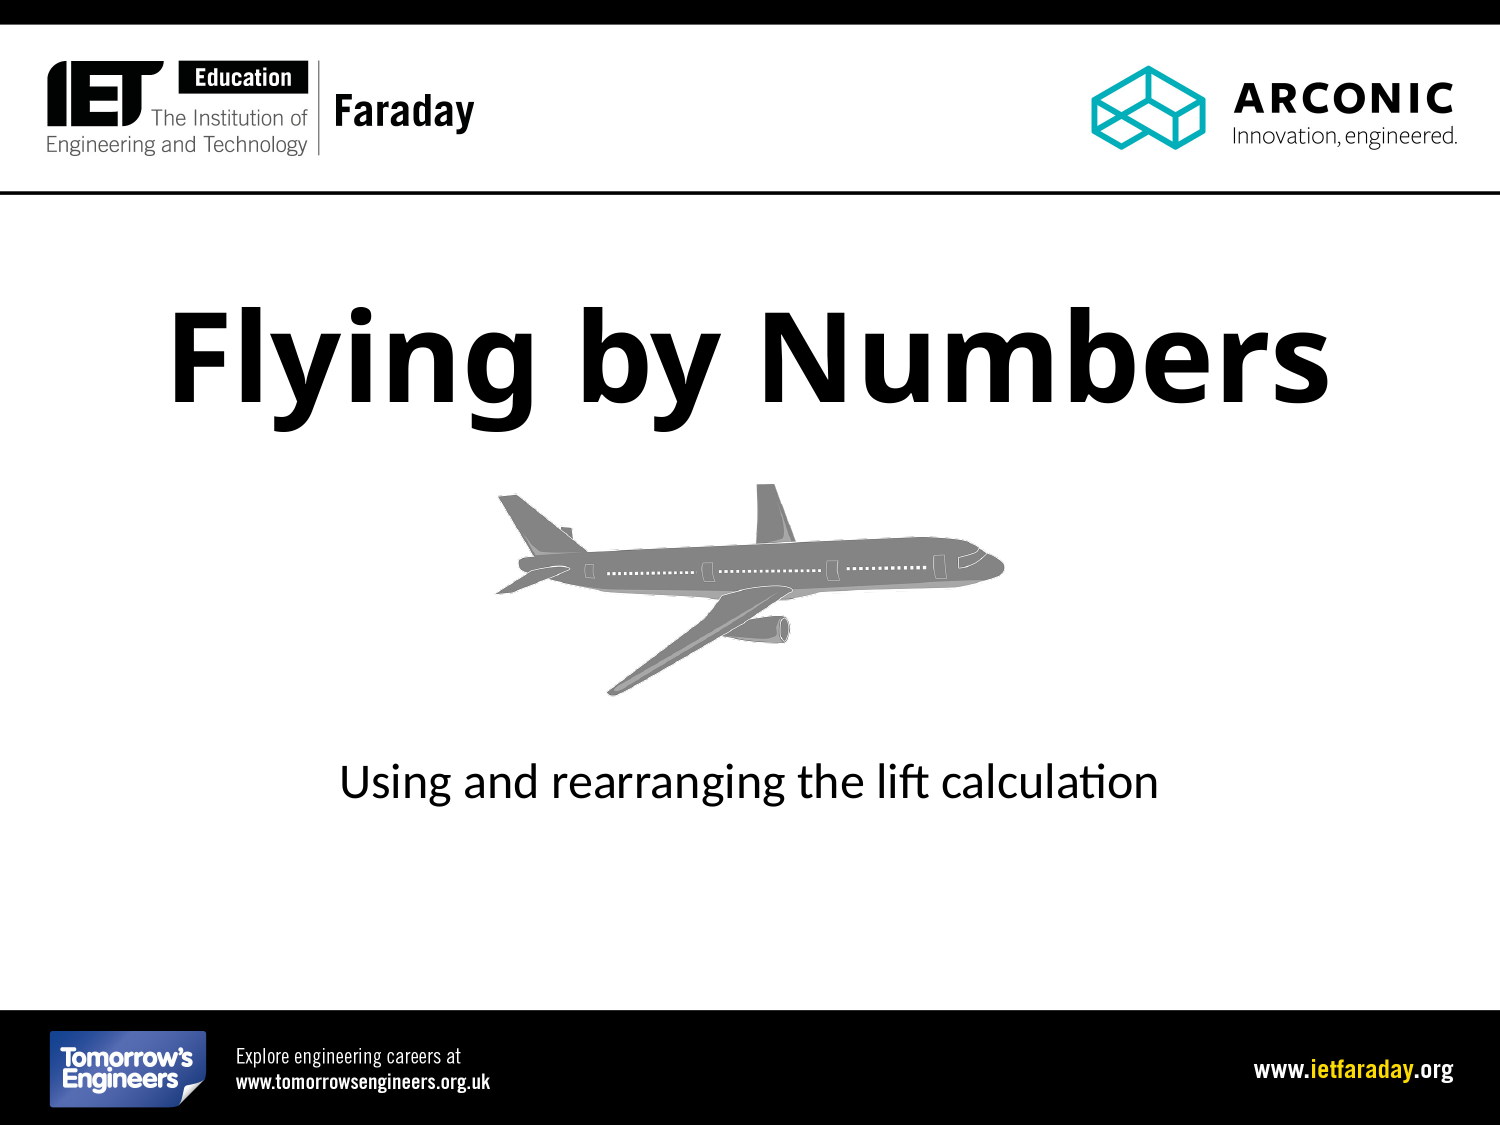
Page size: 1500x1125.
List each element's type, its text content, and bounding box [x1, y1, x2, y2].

subtitle Using and rearranging the lift calculation [187, 747, 1313, 948]
title Flying by Numbers [95, 177, 1404, 438]
picture [0, 0, 1500, 1125]
